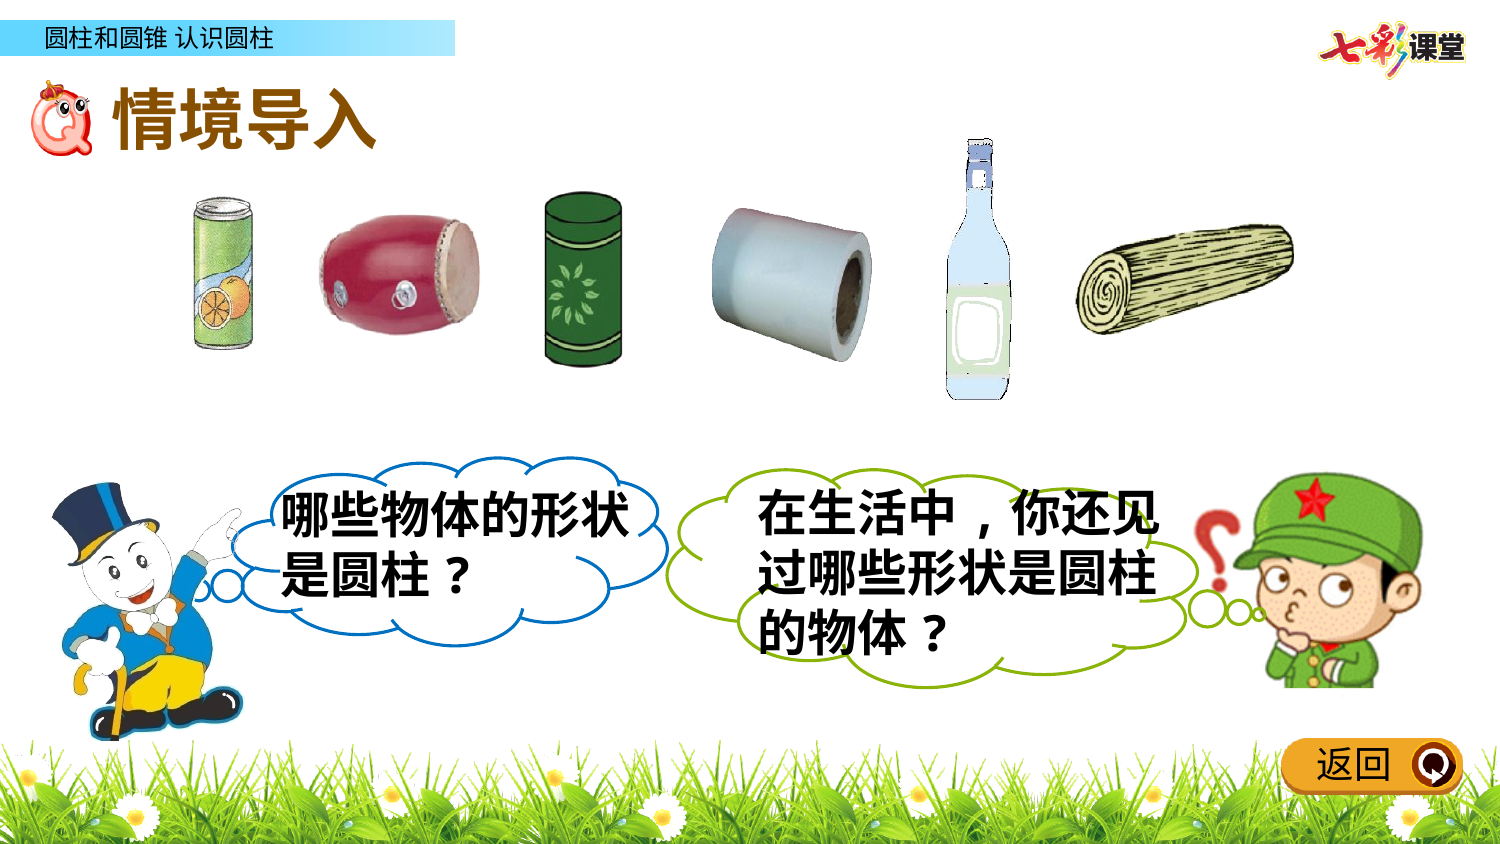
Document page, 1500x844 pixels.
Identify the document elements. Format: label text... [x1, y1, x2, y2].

picture [31, 80, 92, 156]
picture [1316, 20, 1468, 80]
picture [192, 138, 1294, 401]
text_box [1281, 733, 1464, 795]
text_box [232, 457, 668, 646]
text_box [666, 468, 1198, 688]
picture [0, 480, 1500, 844]
picture [1191, 468, 1438, 698]
text_box 情境导入 [100, 72, 404, 164]
